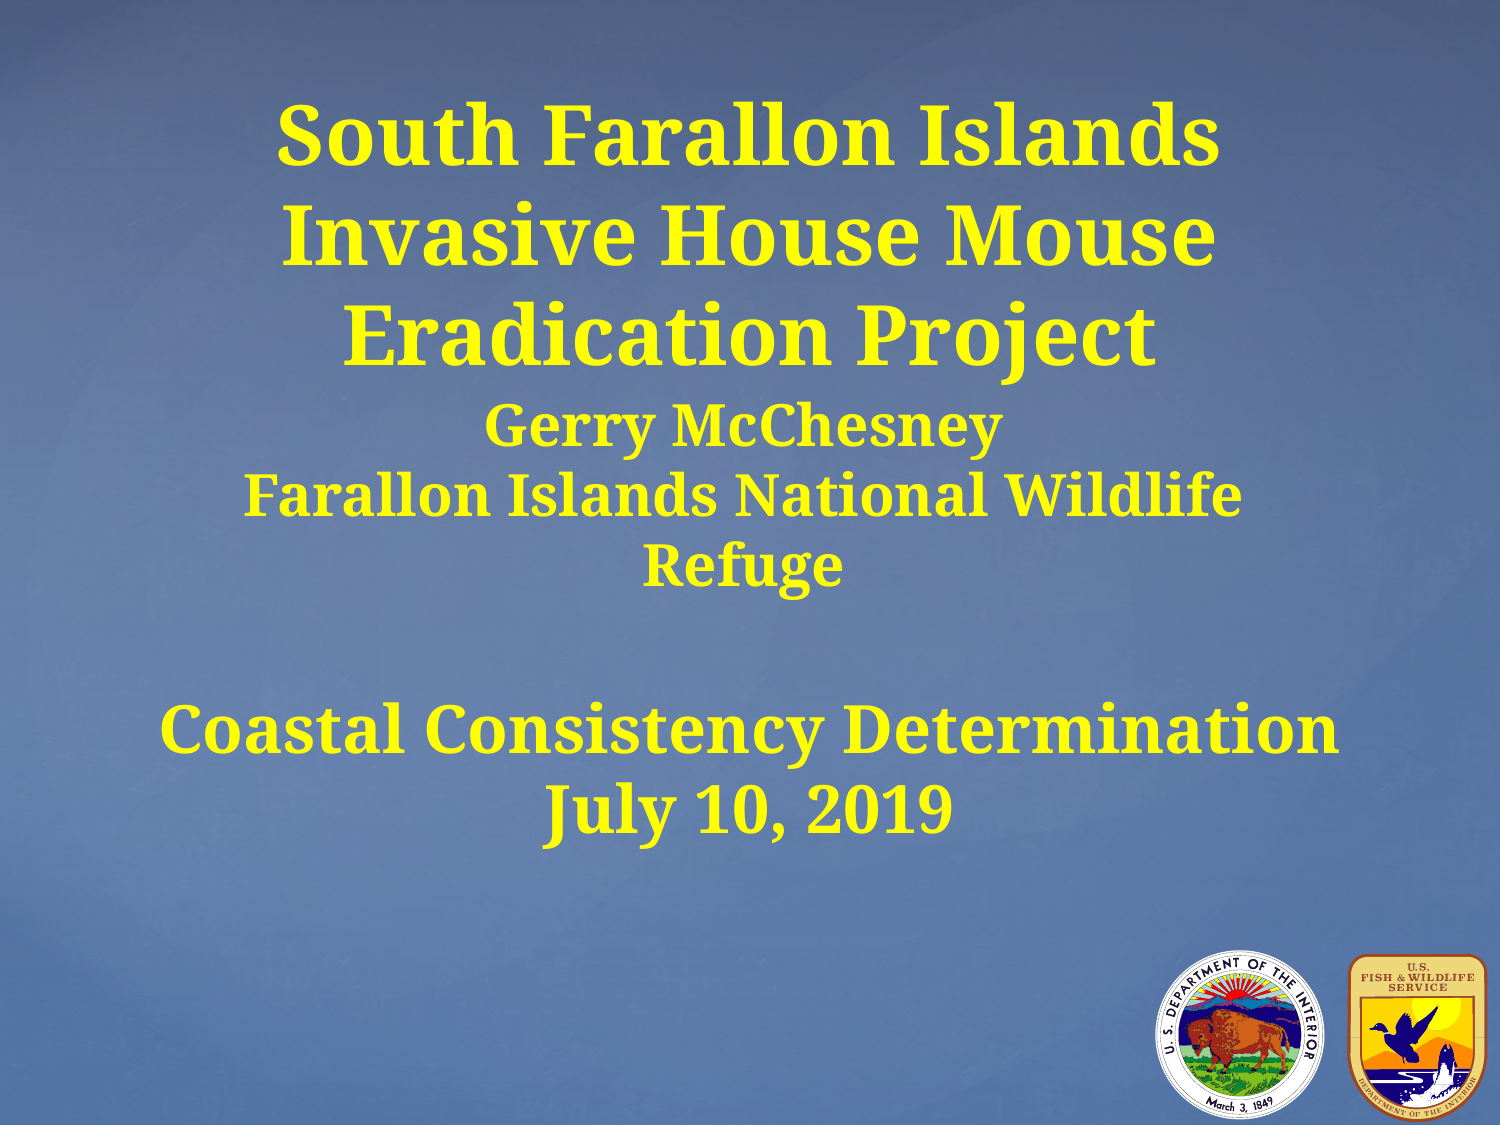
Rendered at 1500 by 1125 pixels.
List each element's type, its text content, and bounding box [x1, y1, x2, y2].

text_box South Farallon Islands Invasive House Mouse Eradication Project [74, 74, 1425, 438]
text_box Gerry McChesney Farallon Islands National Wildlife Refuge [125, 380, 1363, 606]
text_box Coastal Consistency Determination July 10, 2019 [131, 679, 1369, 855]
text_box [87, 524, 1400, 1038]
